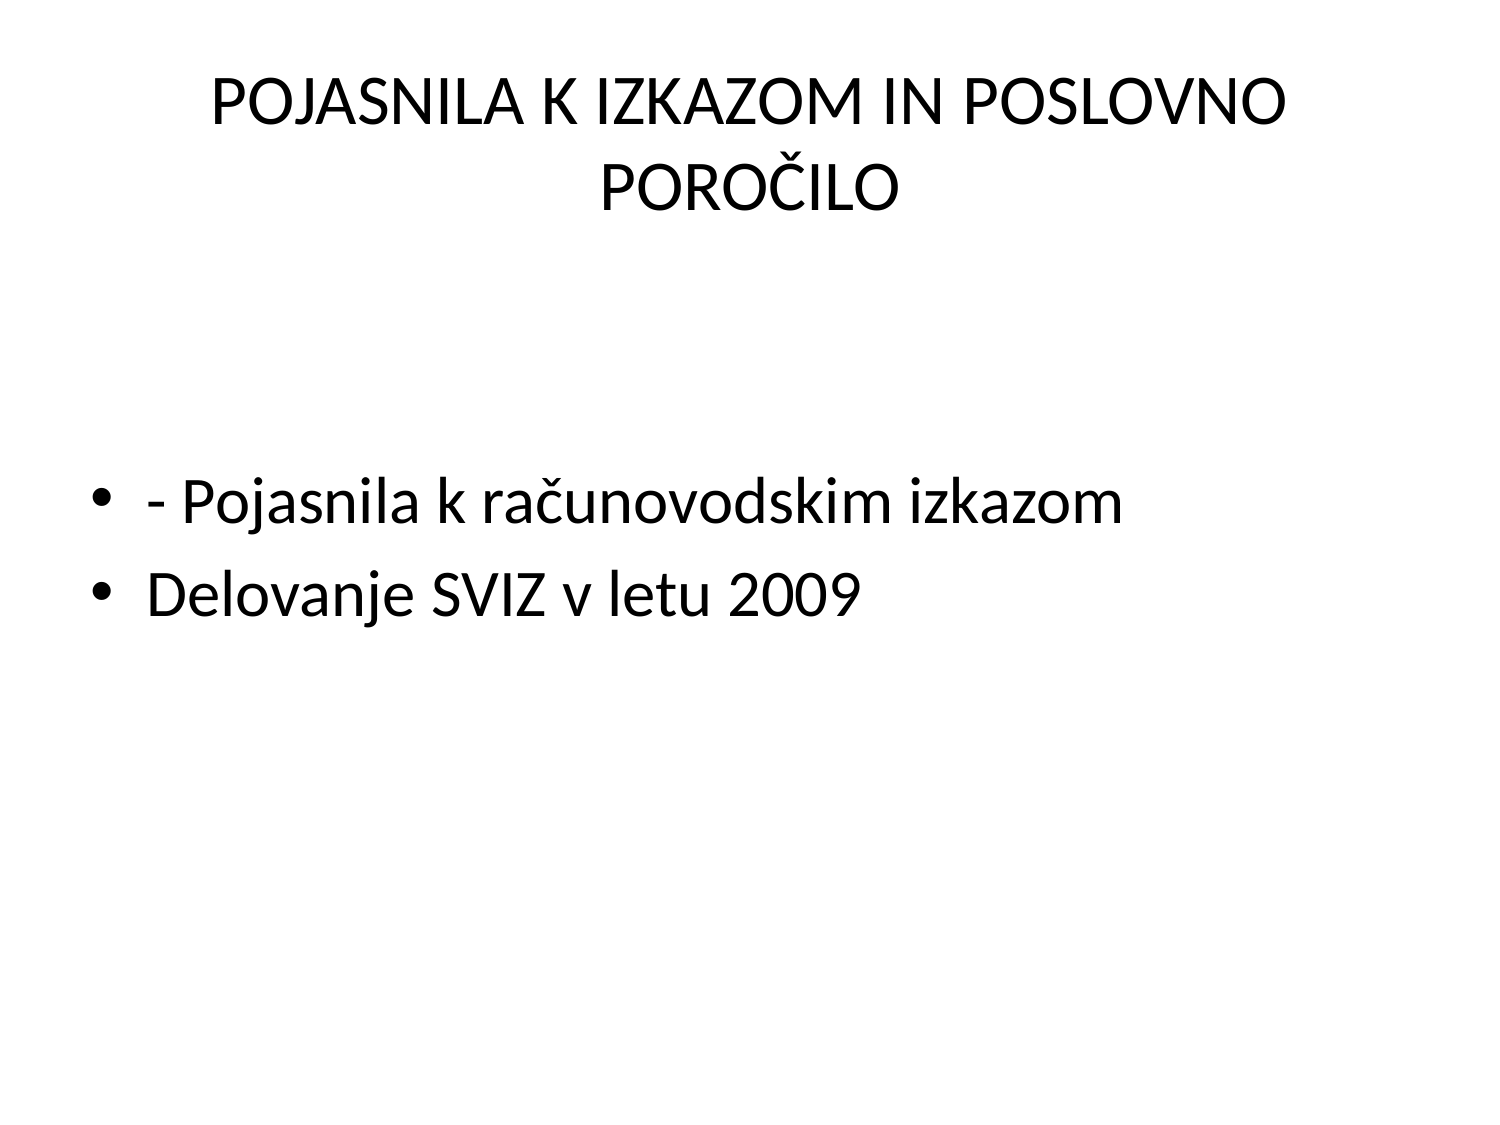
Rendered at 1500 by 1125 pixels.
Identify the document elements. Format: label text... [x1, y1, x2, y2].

list - Pojasnila k računovodskim izkazom Delovanje SVIZ v letu 2009 [75, 262, 1425, 1005]
title POJASNILA K IZKAZOM IN POSLOVNO POROČILO [75, 45, 1425, 233]
